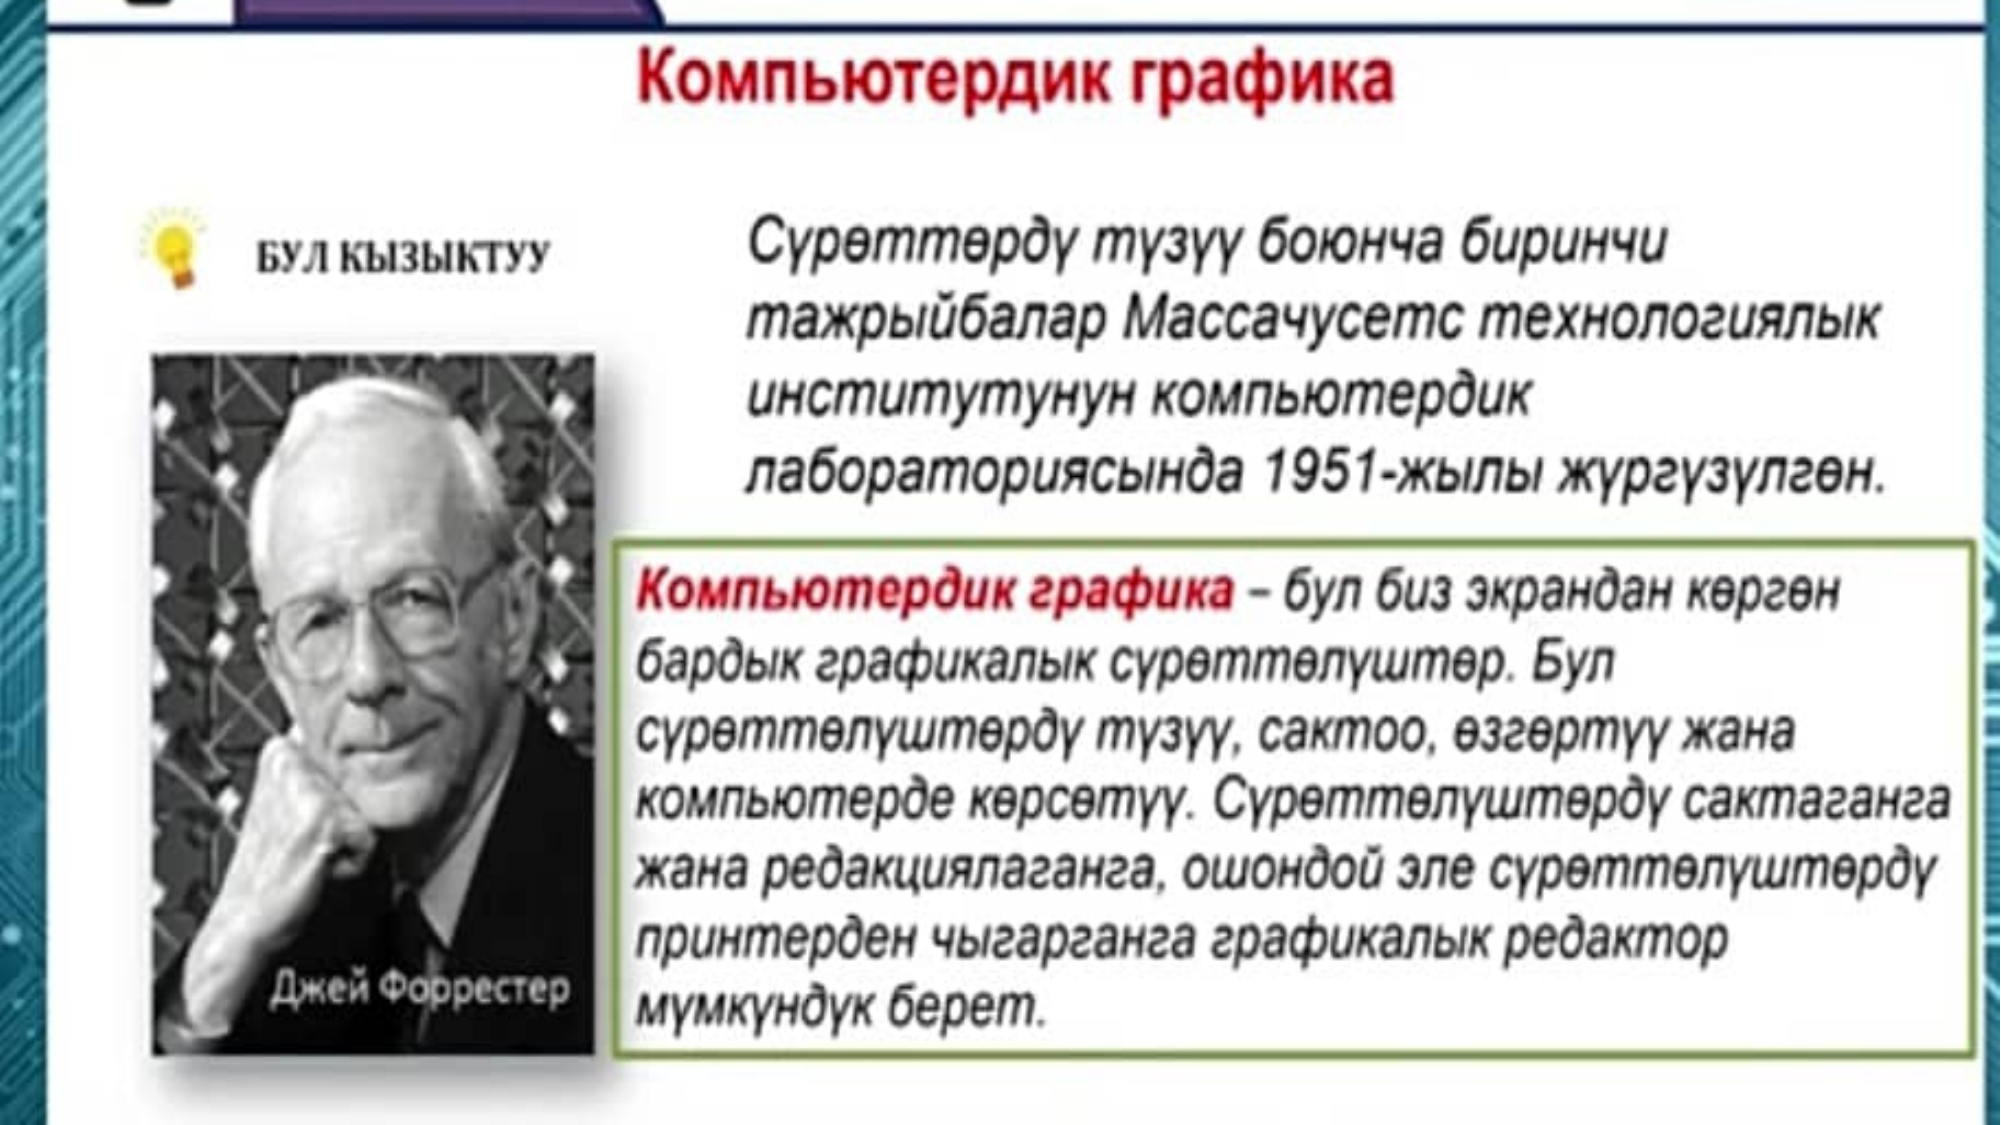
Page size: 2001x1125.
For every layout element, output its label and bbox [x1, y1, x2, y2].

list [0, 0, 2000, 1125]
